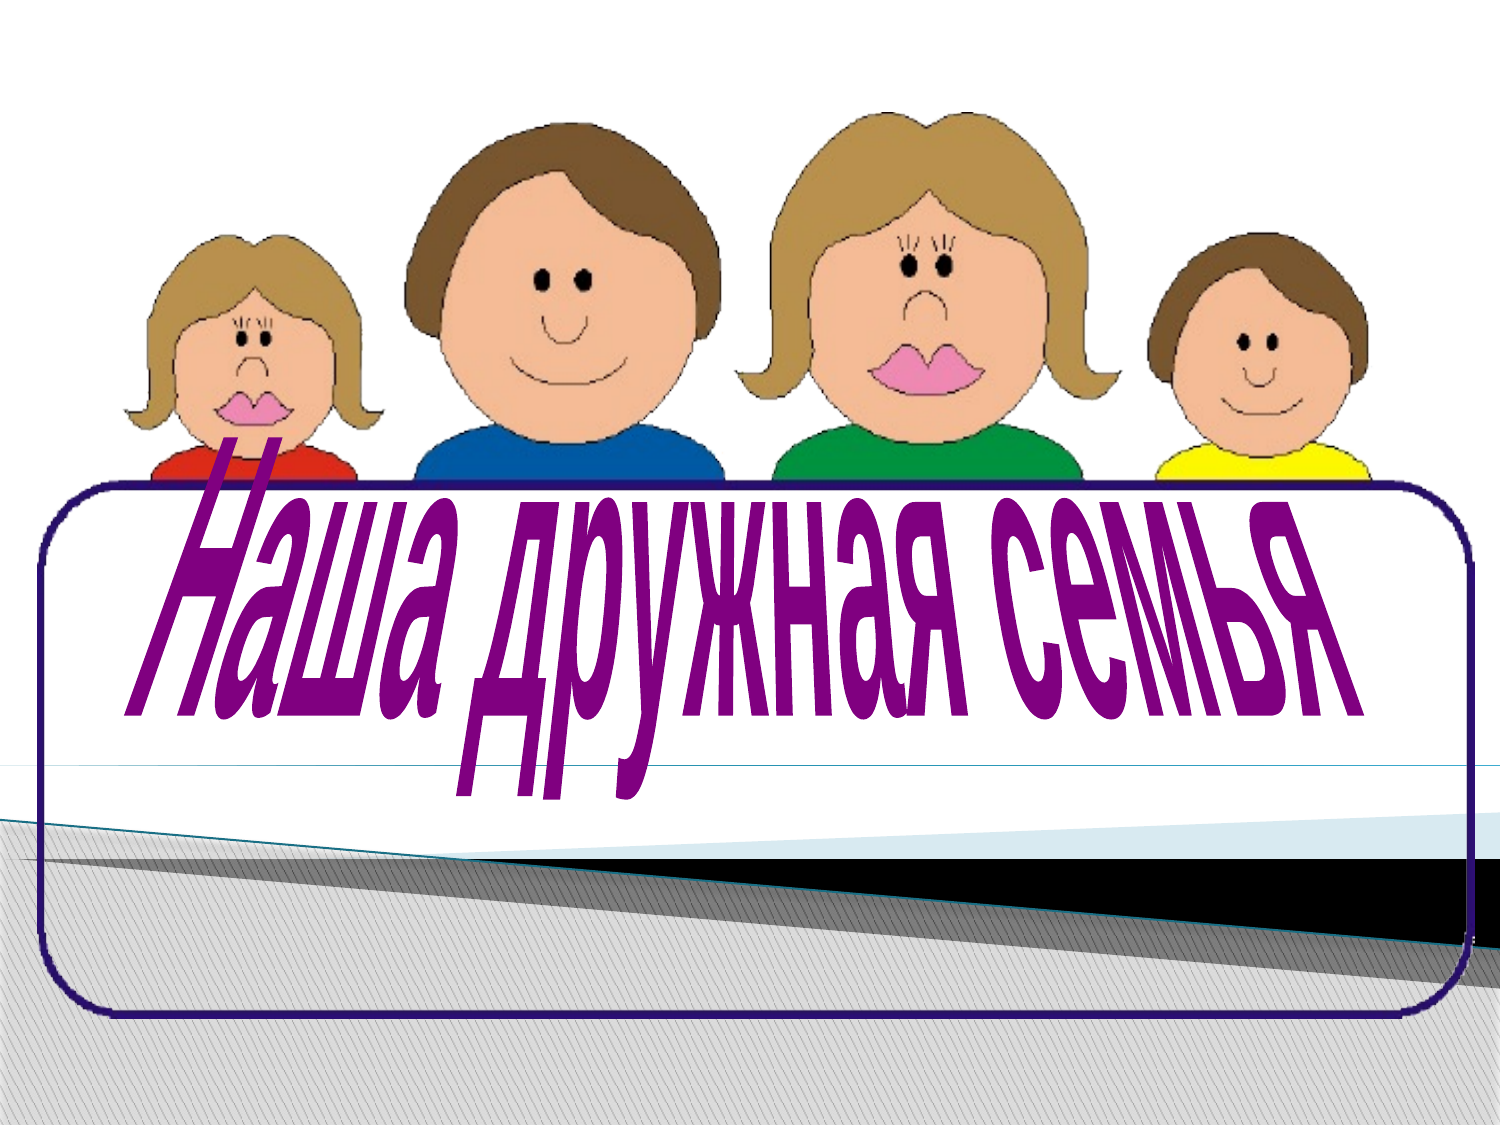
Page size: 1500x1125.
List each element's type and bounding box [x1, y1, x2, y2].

picture [0, 112, 1500, 1019]
